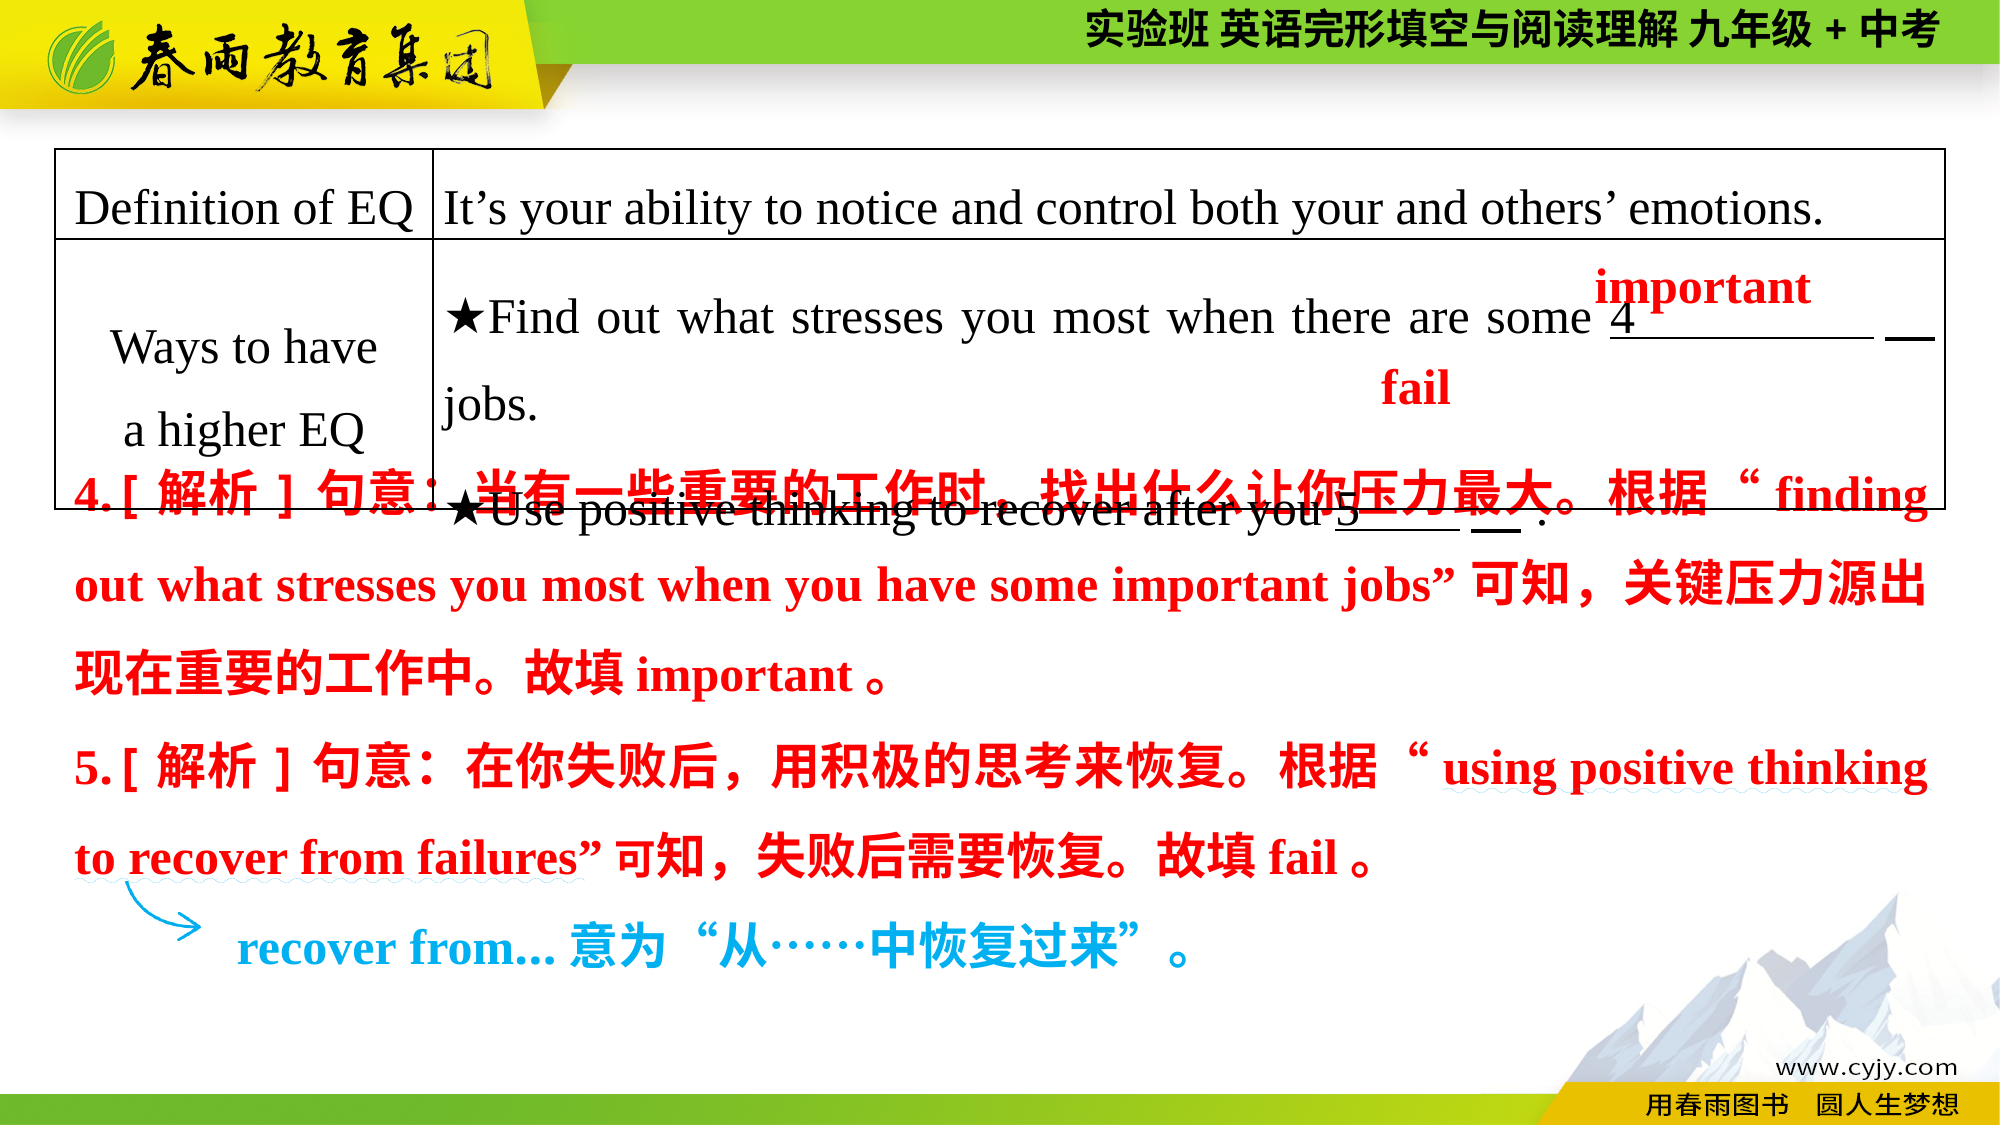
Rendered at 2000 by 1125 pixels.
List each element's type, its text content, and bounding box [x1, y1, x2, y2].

table_cell ★Find out what stresses you most when there are some 4 jobs. ★Use positive thinking to recover after you 5 . [434, 240, 1944, 508]
table_header It’s your ability to notice and control both your and others’ emotions. [434, 150, 1944, 238]
text_box 4.[解析]句意：当有一些重要的工作时，找出什么让你压力最大。根据“finding out what stresses you most when you have some important jobs”可知，关键压力源出现在重要的工作中。故填important。 [59, 510, 1944, 709]
table_header Definition of EQ [56, 150, 432, 238]
text_box important [1579, 245, 1827, 321]
text_box 5.[解析]句意：在你失败后，用积极的思考来恢复。根据“using positive thinking to recover from failures”可知，失败后需要恢复。故填fail。 recover from...意为“从……中恢复过来”。 [59, 709, 1944, 1016]
text_box fail [1366, 346, 1466, 422]
table_cell Ways to have a higher EQ [56, 240, 432, 508]
picture [0, 0, 2000, 1125]
